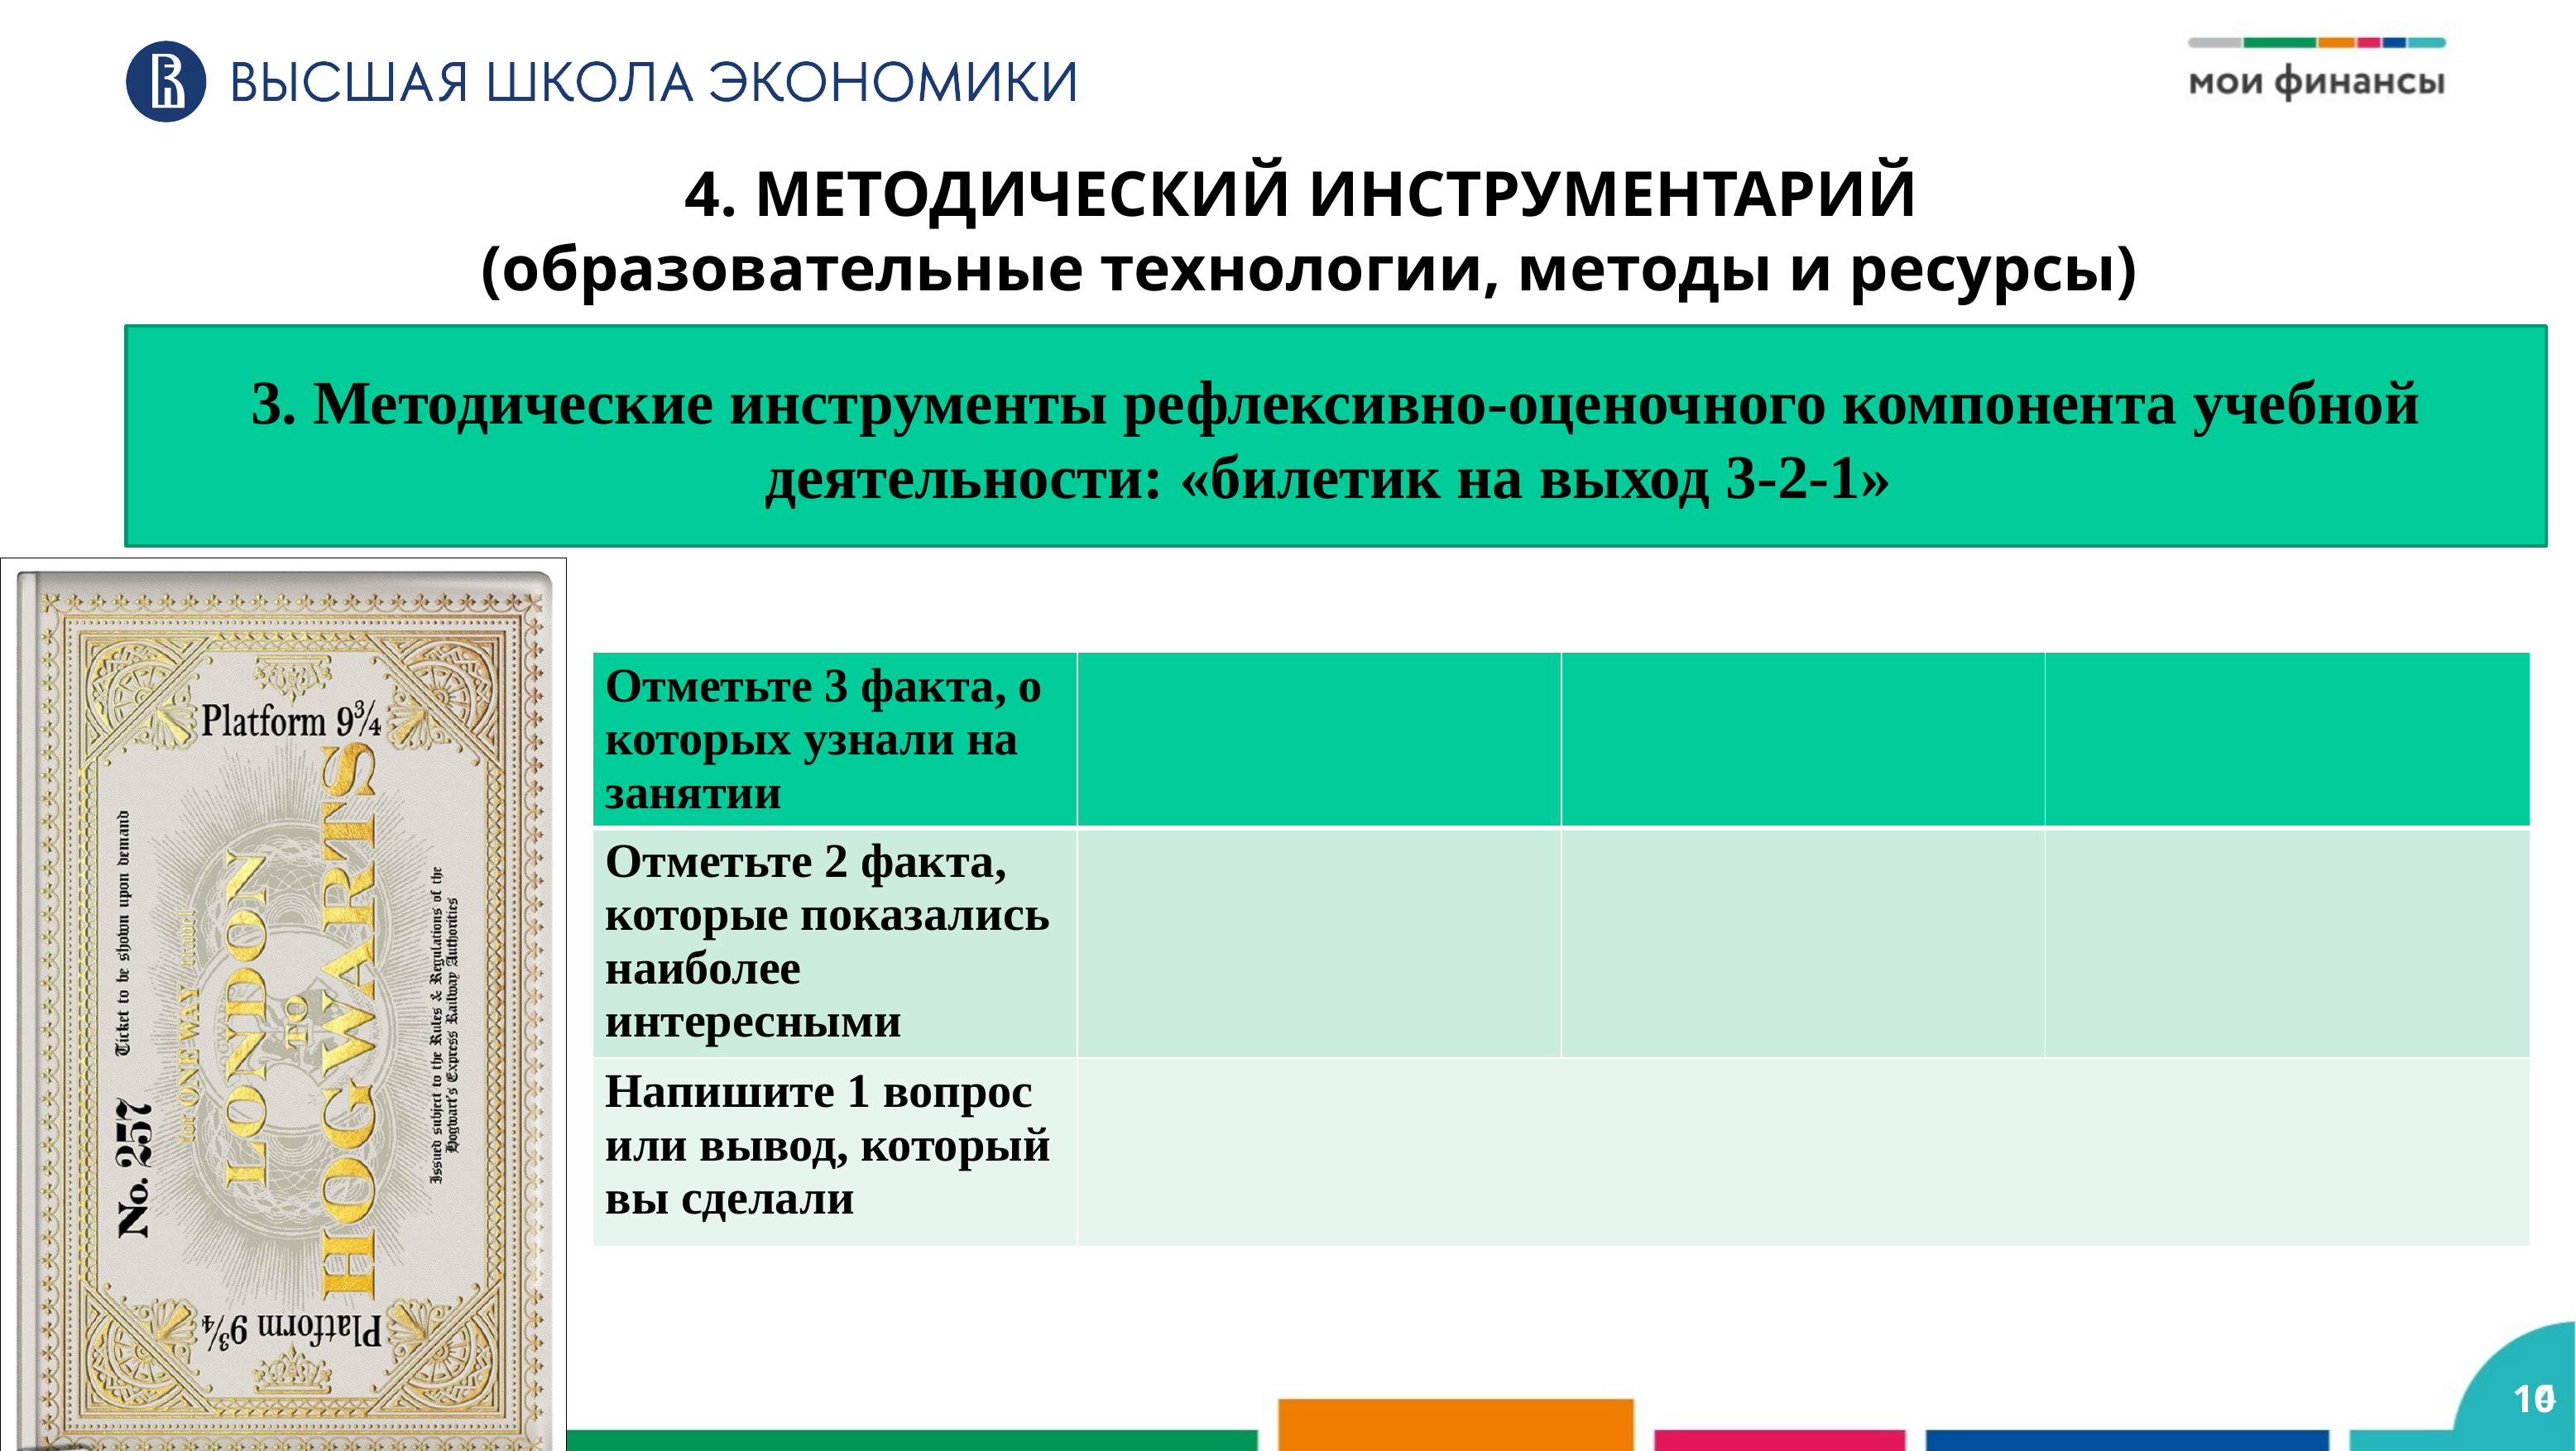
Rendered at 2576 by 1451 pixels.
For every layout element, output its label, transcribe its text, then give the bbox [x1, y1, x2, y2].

picture [0, 0, 2576, 1451]
slide_number 10 [2470, 1365, 2576, 1430]
table_cell [1078, 1059, 2530, 1246]
table_cell Отметьте 2 факта, которые показались наиболее интересными [755, 831, 1077, 1057]
table_header [2046, 653, 2530, 826]
table_cell Напишите 1 вопрос или вывод, который вы сделали [755, 1059, 1077, 1246]
table_cell [2046, 831, 2530, 1057]
table_header Отметьте 3 факта, о которых узнали на занятии [593, 653, 1077, 826]
text_box 3. Методические инструменты рефлексивно-оценочного компонента учебной деятельности: «билетик на выход 3-2-1» [124, 324, 2548, 548]
table_header [1078, 653, 1561, 826]
table_header [1562, 653, 2045, 826]
table_cell [1562, 831, 2045, 1057]
text_box 4. МЕТОДИЧЕСКИЙ ИНСТРУМЕНТАРИЙ (образовательные технологии, методы и ресурсы) [44, 144, 2576, 313]
table_cell [1078, 831, 1561, 1057]
